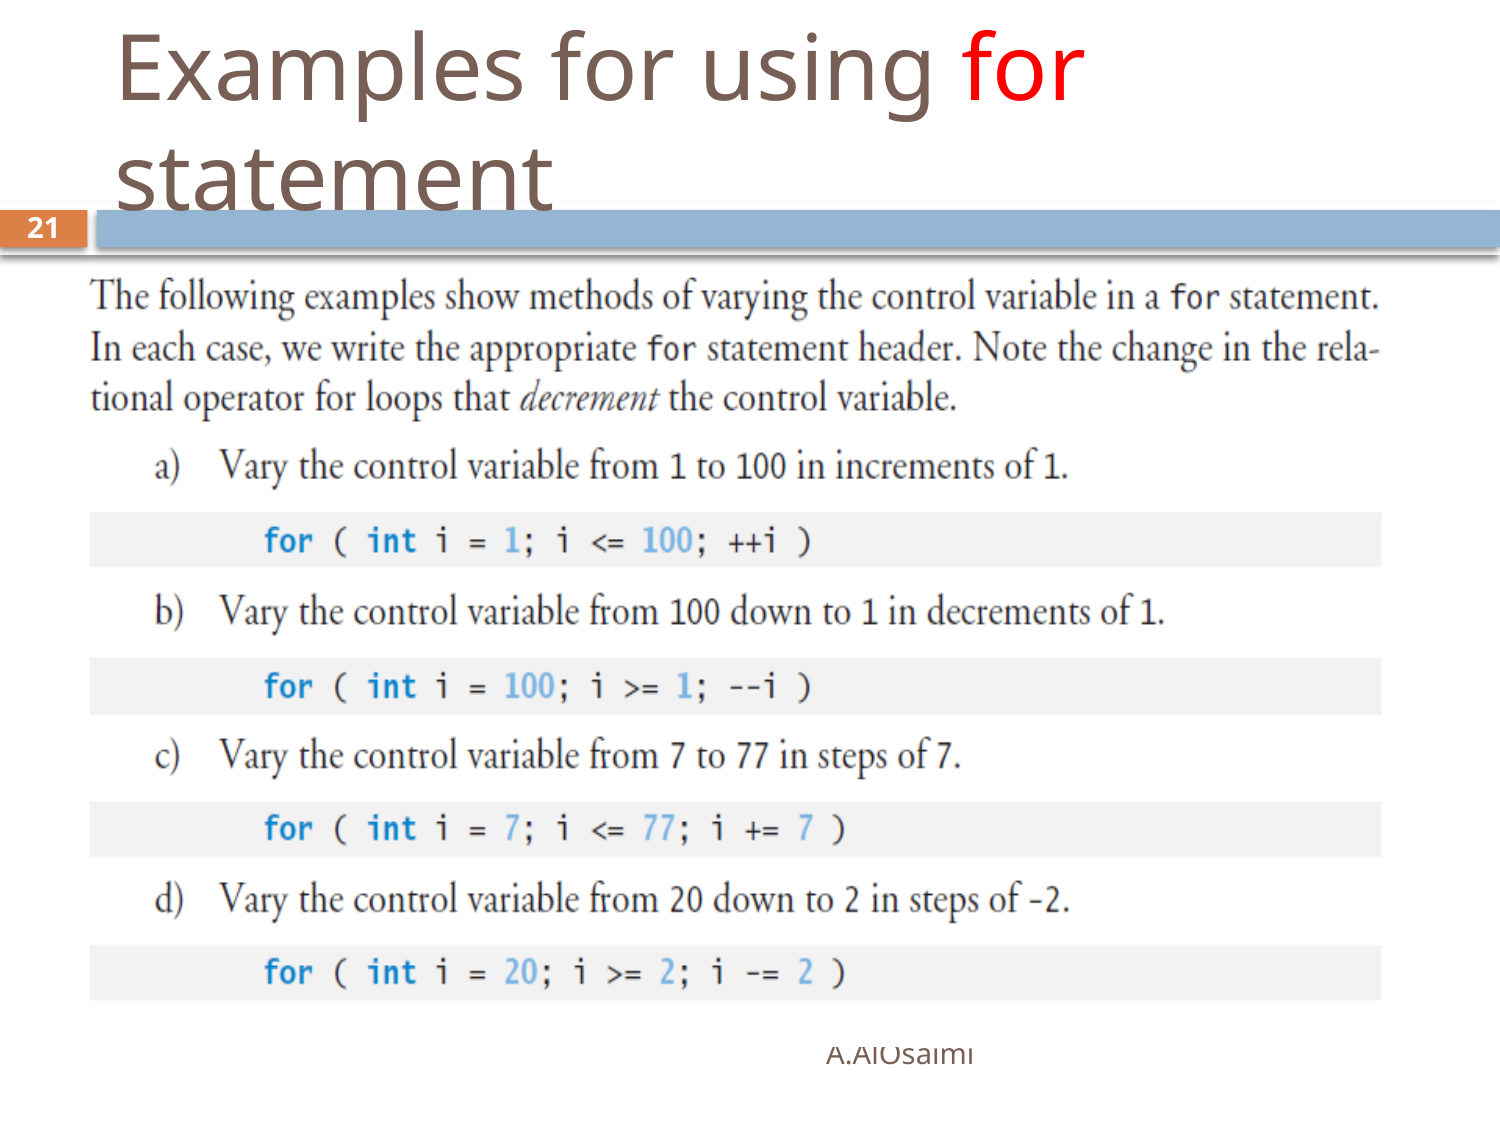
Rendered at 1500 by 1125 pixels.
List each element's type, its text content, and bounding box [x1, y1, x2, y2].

title Examples for using for statement [99, 37, 1438, 200]
footer A.AlOsaimi [99, 1057, 990, 1085]
slide_number 21 [0, 208, 88, 249]
picture [76, 266, 1435, 1048]
